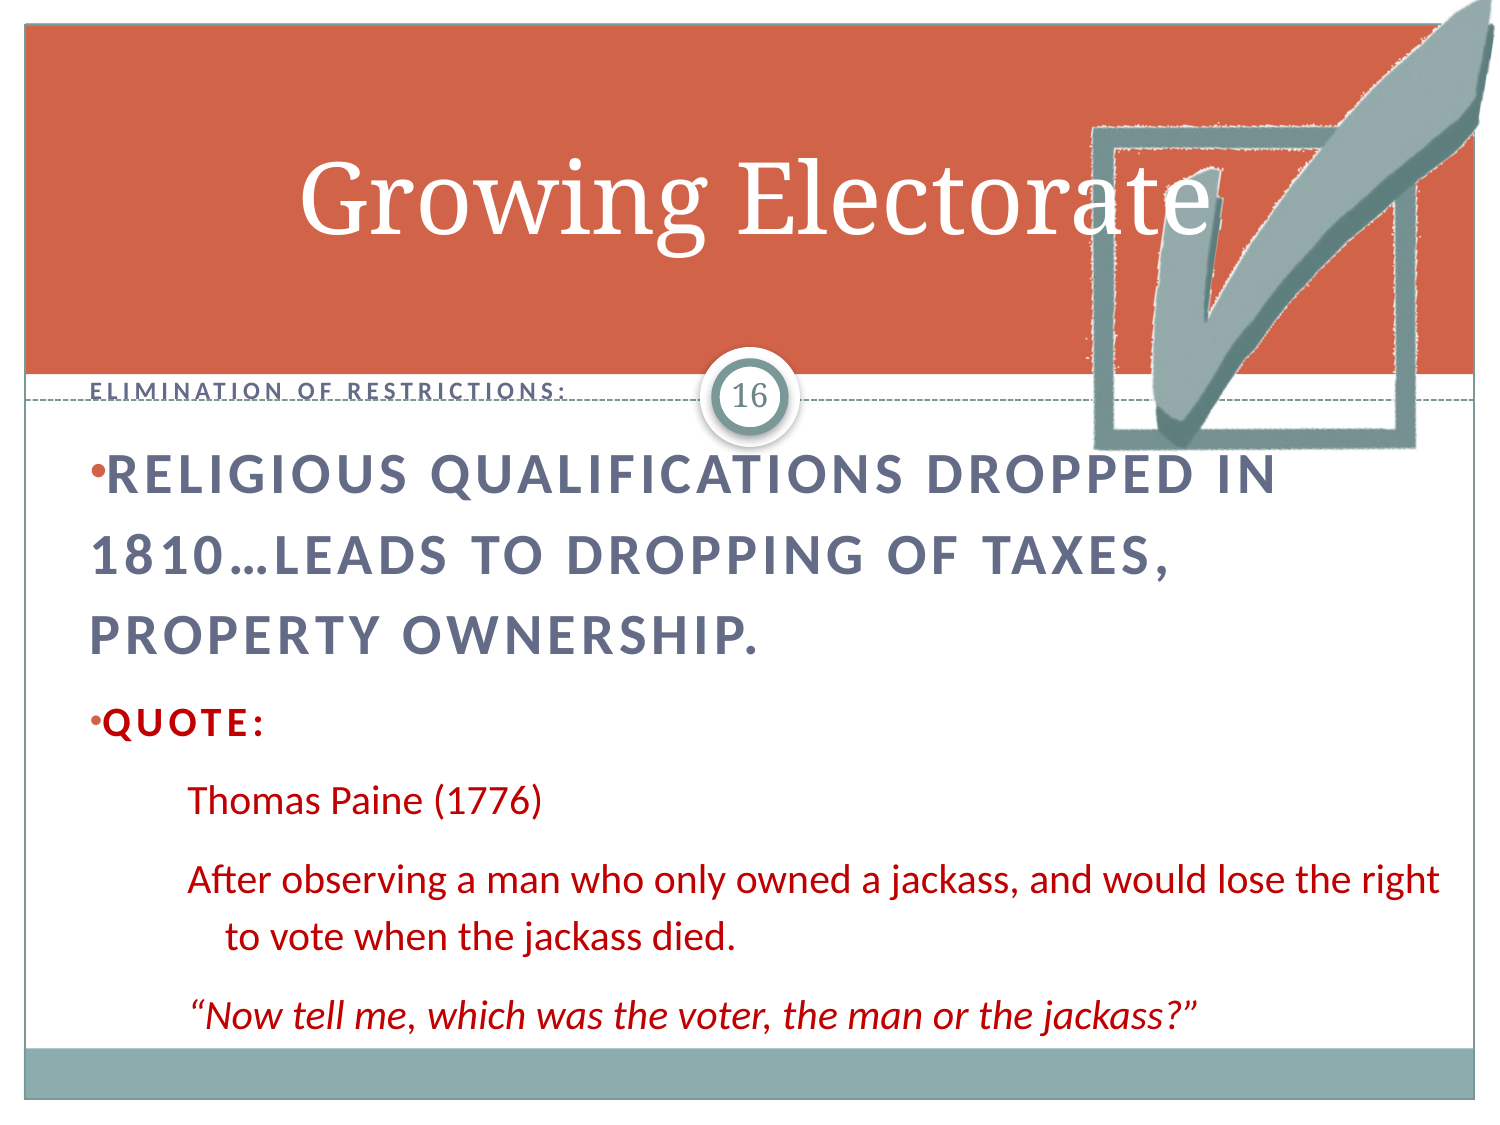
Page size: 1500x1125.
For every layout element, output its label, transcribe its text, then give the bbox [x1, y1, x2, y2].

title Growing Electorate [118, 87, 1073, 263]
picture [1080, 0, 1466, 473]
list Elimination of restrictions: Religious qualifications dropped in 1810…leads to dropping of taxes, property ownership. QUOTE: Thomas Paine (1776) After observing a man who only owned a jackass, and would lose the right to vote when the jackass died. “Now tell me, which was the voter, the man or the jackass?” [37, 362, 1500, 1038]
slide_number 16 [712, 360, 788, 434]
